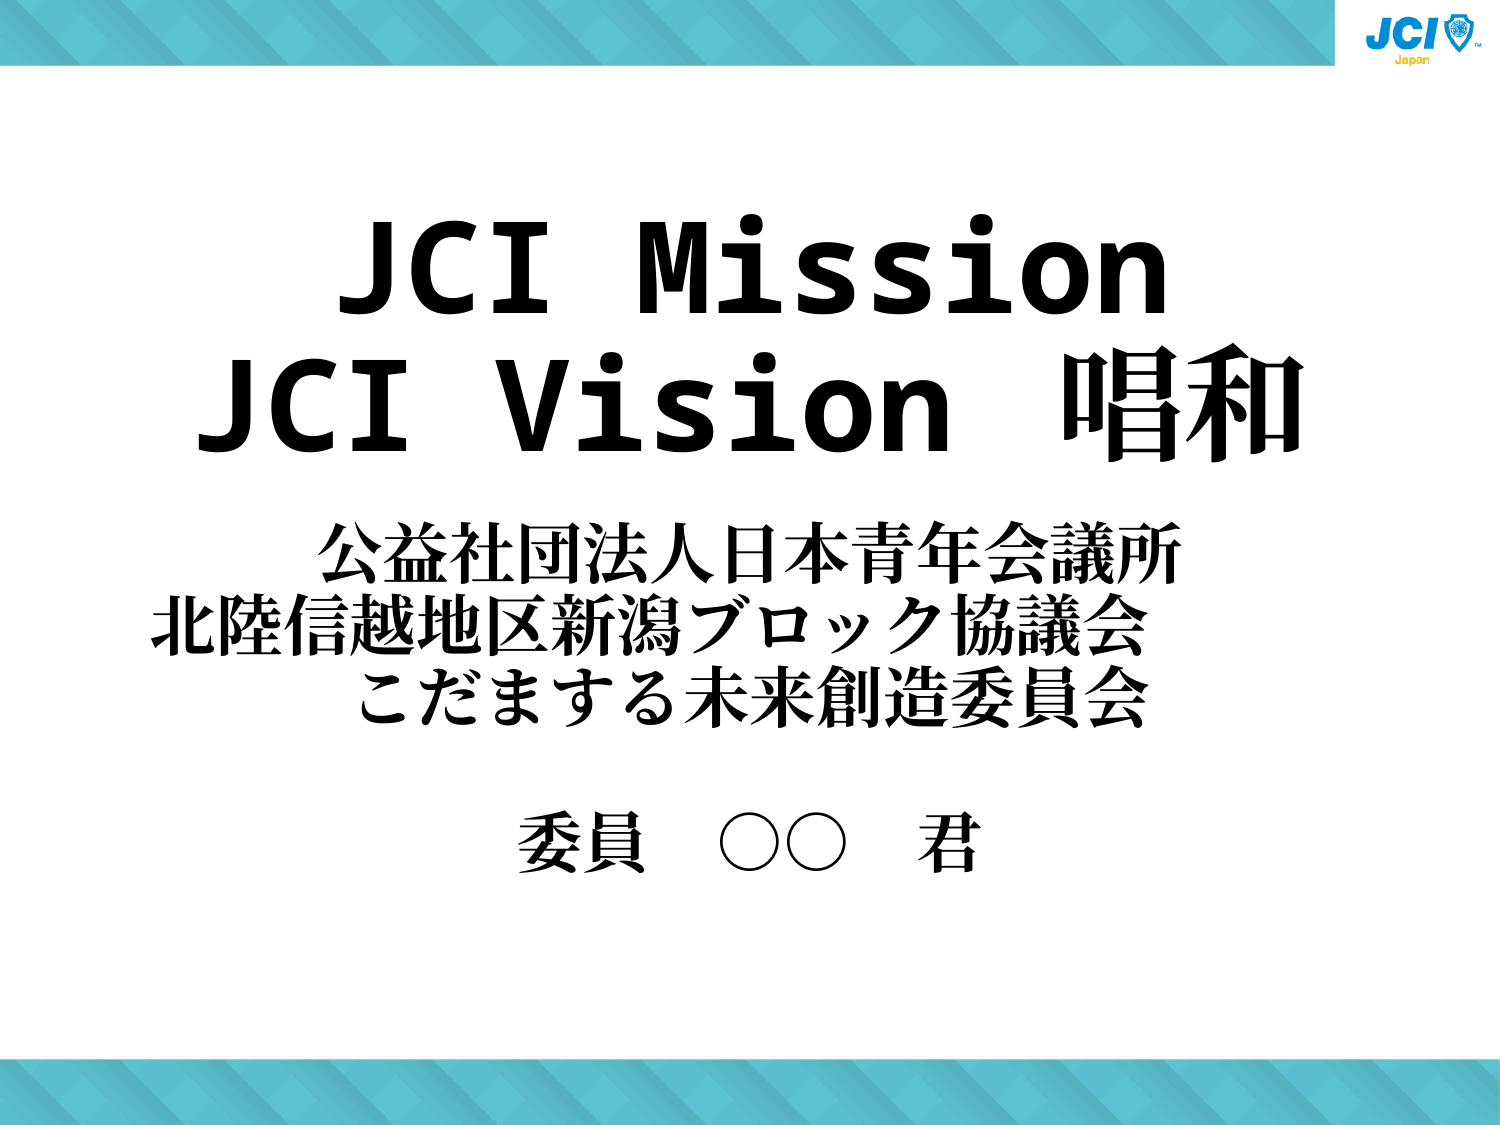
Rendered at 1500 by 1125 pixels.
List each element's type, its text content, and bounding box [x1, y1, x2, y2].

text_box 公益社団法人日本青年会議所 北陸信越地区新潟ブロック協議会 こだまする未来創造委員会 委員 ○○ 君 [112, 465, 1388, 937]
text_box JCI Mission JCI Vision 唱和 [126, 155, 1374, 465]
picture [0, 0, 1500, 1125]
